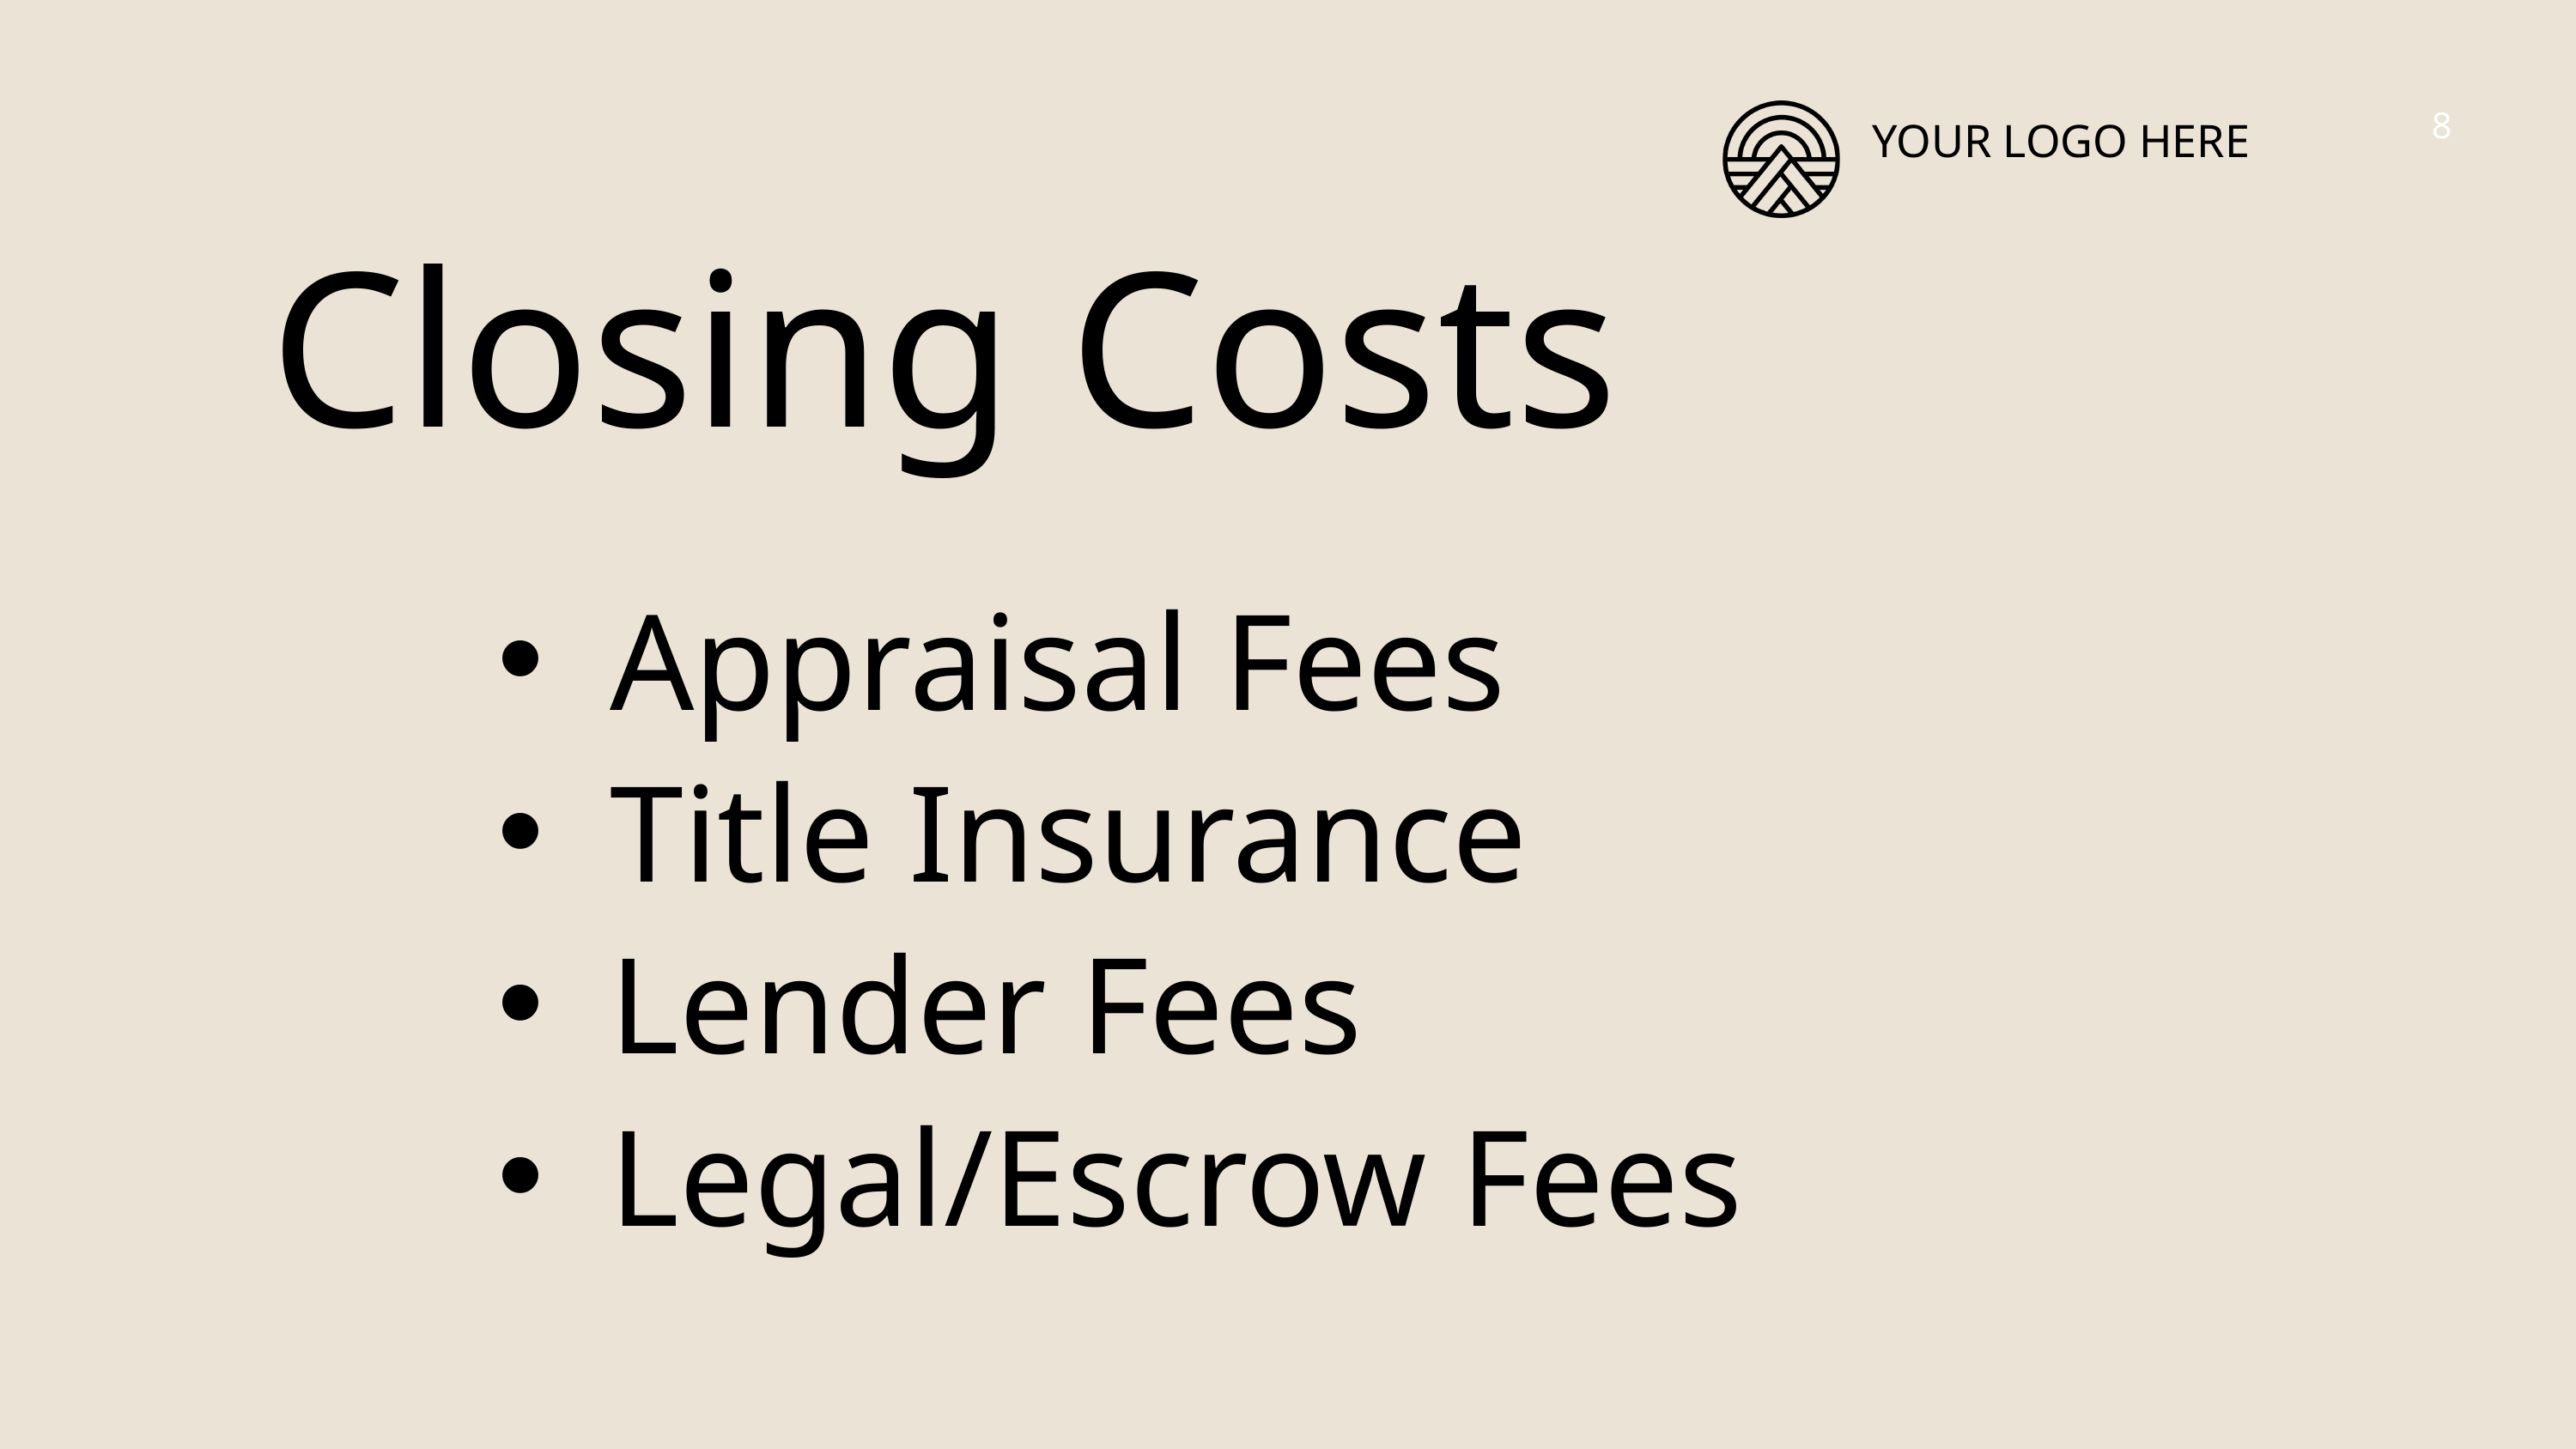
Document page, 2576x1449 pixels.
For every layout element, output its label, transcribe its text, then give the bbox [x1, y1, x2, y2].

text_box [1722, 100, 2355, 219]
text_box 8 [2431, 95, 2452, 146]
text_box Closing Costs [270, 212, 2123, 470]
text_box Appraisal Fees Title Insurance Lender Fees Legal/Escrow Fees [385, 564, 2008, 1425]
